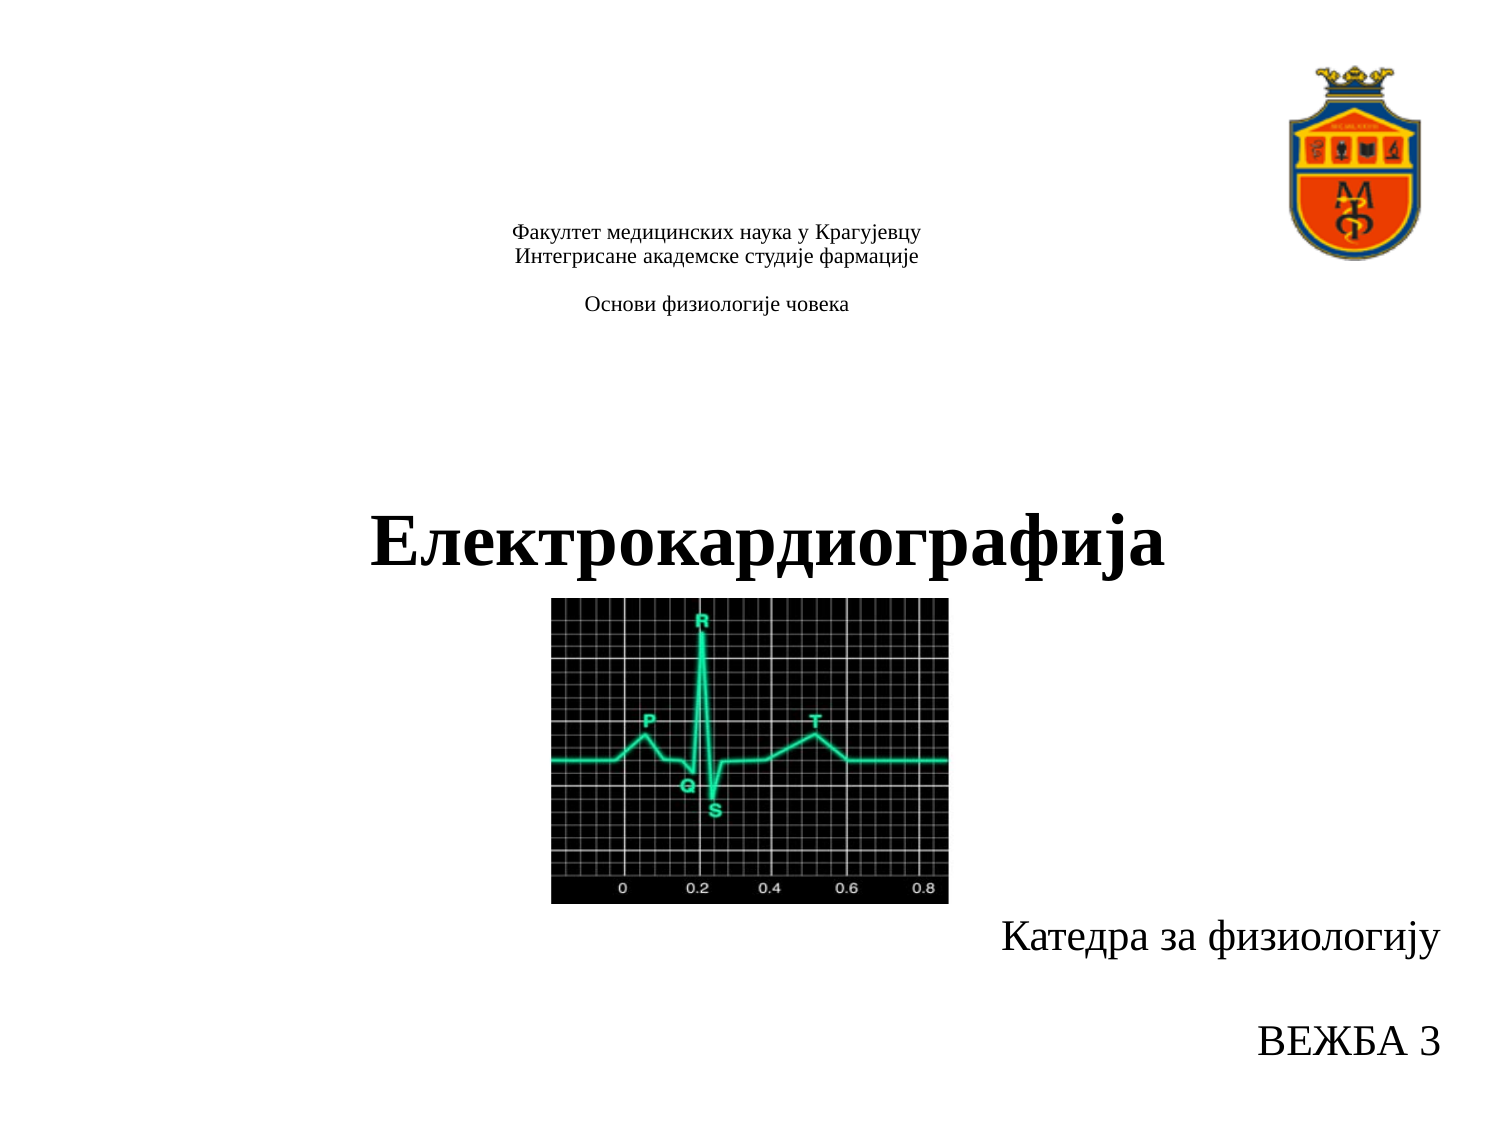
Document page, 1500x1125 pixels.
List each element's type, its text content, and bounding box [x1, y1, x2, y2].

list Електрокардиографија [200, 495, 1300, 588]
picture [511, 598, 989, 904]
title Факултет медицинских наука у Крагујевцу Интегрисане академске студије фармације Основи физиологије човека [271, 190, 1163, 323]
text_box Катедра за физиологију ВЕЖБА 3 [794, 898, 1456, 1072]
picture [1284, 59, 1425, 261]
